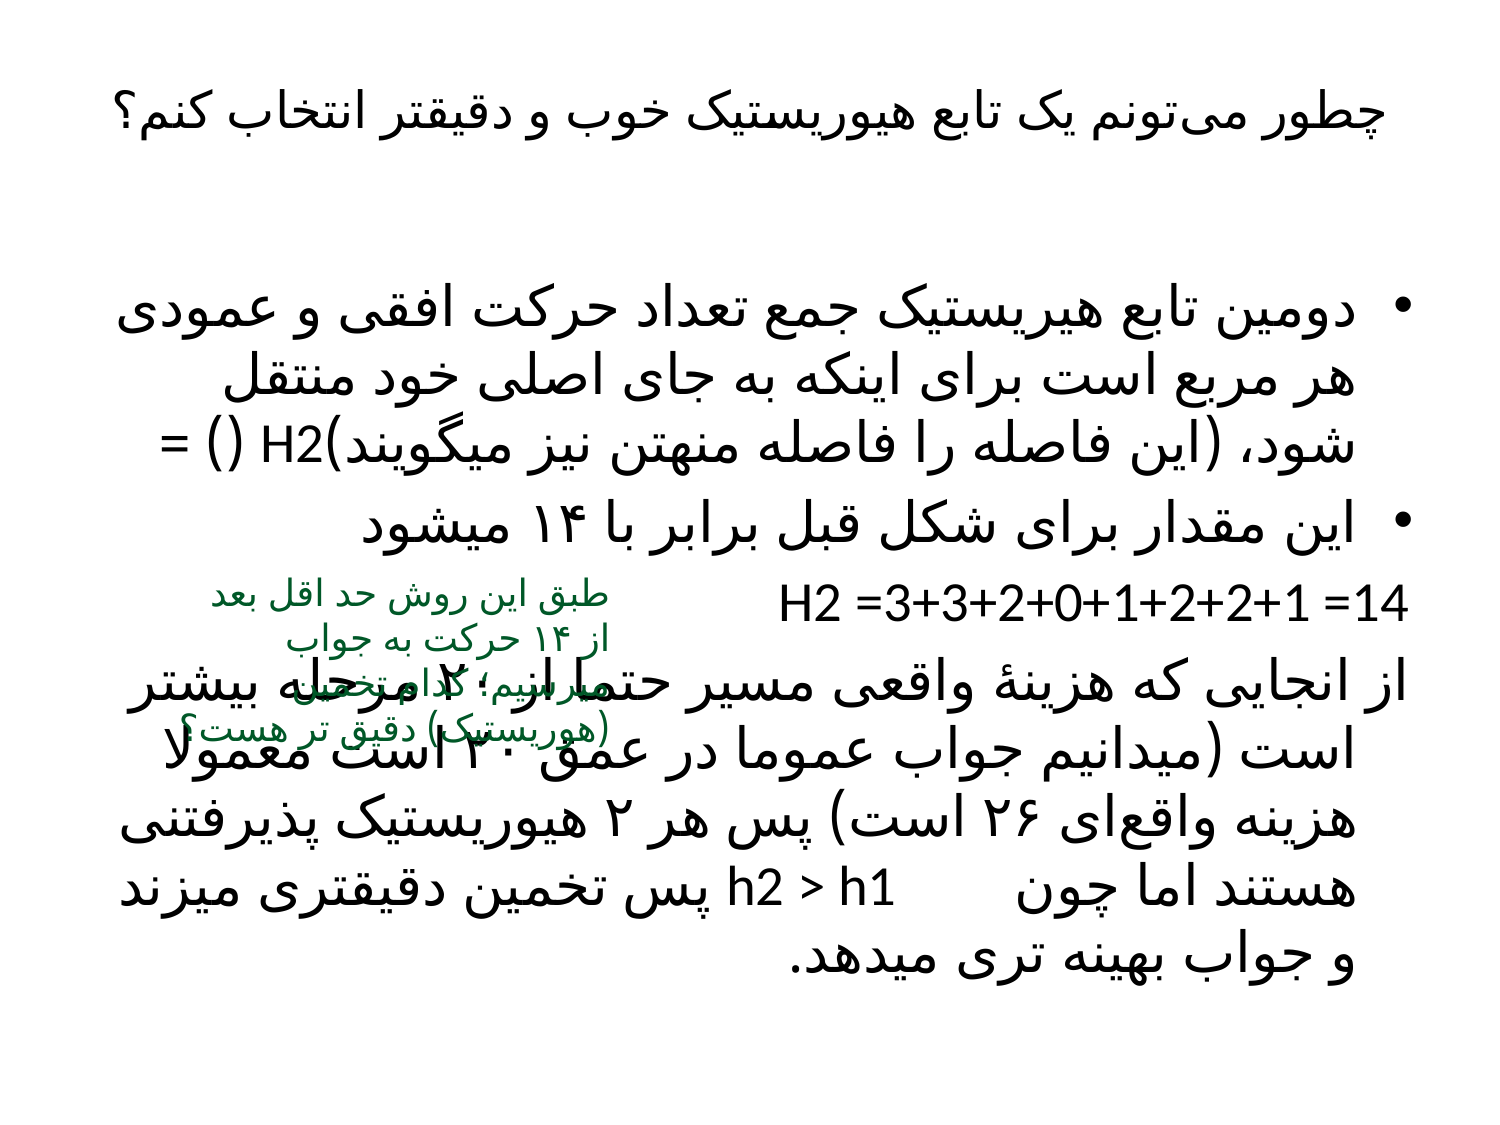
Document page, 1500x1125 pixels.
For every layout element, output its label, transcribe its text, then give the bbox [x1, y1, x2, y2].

text_box طبق این روش حد اقل بعد از ۱۴ حرکت به جواب میرسیم؛ کدام تخمین (هوریستیک) دقیق تر هست؟ [162, 561, 625, 757]
list دومین تابع هیریستیک جمع تعداد حرکت افقی و عمودی هر مربع است برای اینکه به جای اصلی‌ خود منتقل شود، (این فاصله را فاصله منهتن نیز میگویند)H2 () = این مقدار برای شکل قبل برابر با ۱۴ میشود H2 =3+3+2+0+1+2+2+1 =14 از انجایی که هزینهٔ واقعی مسیر حتما از ۲۰ مرحله بیشتر است (میدانیم جواب عموما در عمق ۲۰ است معمولا هزینه واقع‌ای ۲۶ است) پس هر ۲ هیوریستیک پذیرفتنی هستند اما چون h2 > h1 پس تخمین دقیقتری میزند و جواب بهینه تری میدهد. [75, 262, 1425, 1005]
title چطور می‌تونم یک تابع هیوریستیک خوب و دقیقتر انتخاب کنم؟ [75, 45, 1425, 233]
